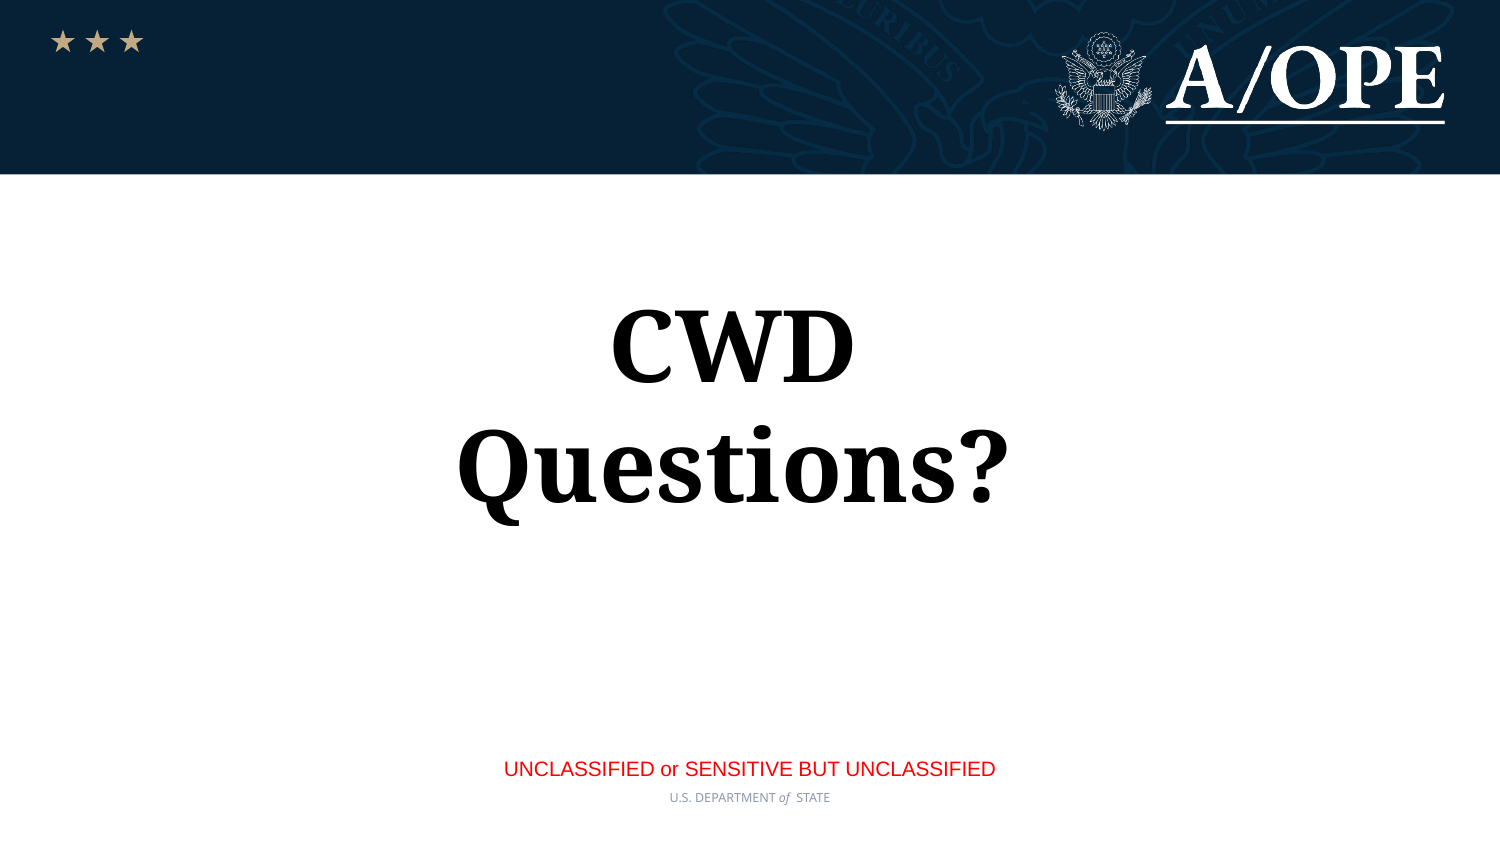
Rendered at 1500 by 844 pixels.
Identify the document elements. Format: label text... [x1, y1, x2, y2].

picture [587, 0, 1500, 174]
title CWD Questions? [211, 67, 1256, 739]
text_box UNCLASSIFIED or SENSITIVE BUT UNCLASSIFIED [489, 747, 1011, 788]
